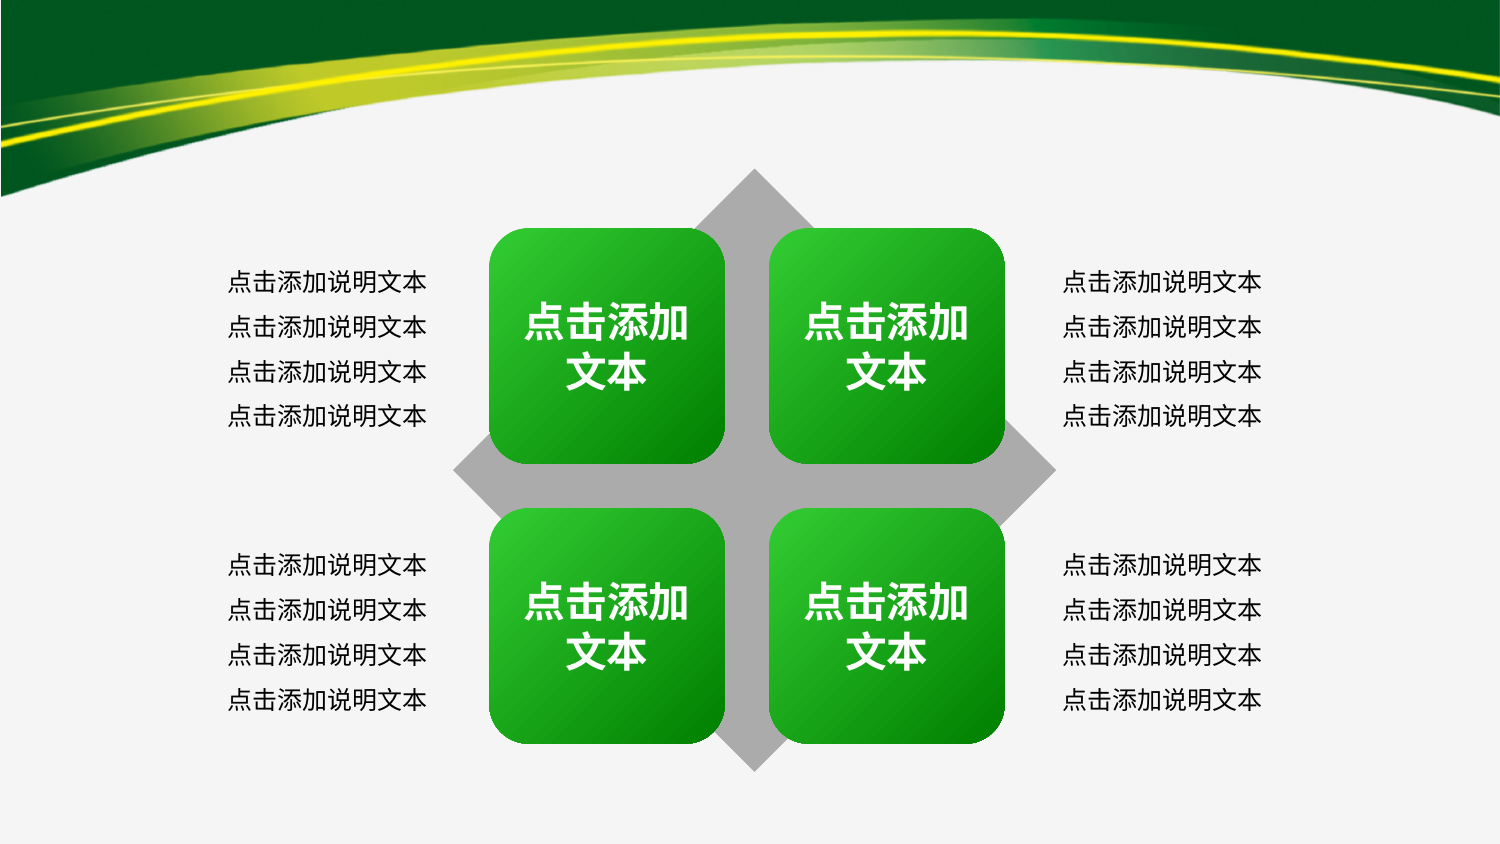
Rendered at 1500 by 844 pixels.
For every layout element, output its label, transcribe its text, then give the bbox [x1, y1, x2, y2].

text_box 点击添加 文本 [767, 506, 1007, 746]
text_box 点击添加 文本 [487, 506, 727, 746]
text_box 点击添加说明文本 点击添加说明文本 点击添加说明文本 点击添加说明文本 [212, 243, 443, 439]
text_box 点击添加说明文本 点击添加说明文本 点击添加说明文本 点击添加说明文本 [1047, 243, 1278, 439]
text_box 点击添加 文本 [487, 226, 727, 466]
picture [2, 0, 1499, 197]
text_box 点击添加说明文本 点击添加说明文本 点击添加说明文本 点击添加说明文本 [212, 527, 443, 722]
text_box [450, 166, 1059, 774]
text_box 点击添加说明文本 点击添加说明文本 点击添加说明文本 点击添加说明文本 [1047, 527, 1278, 722]
text_box 点击添加 文本 [767, 226, 1007, 466]
